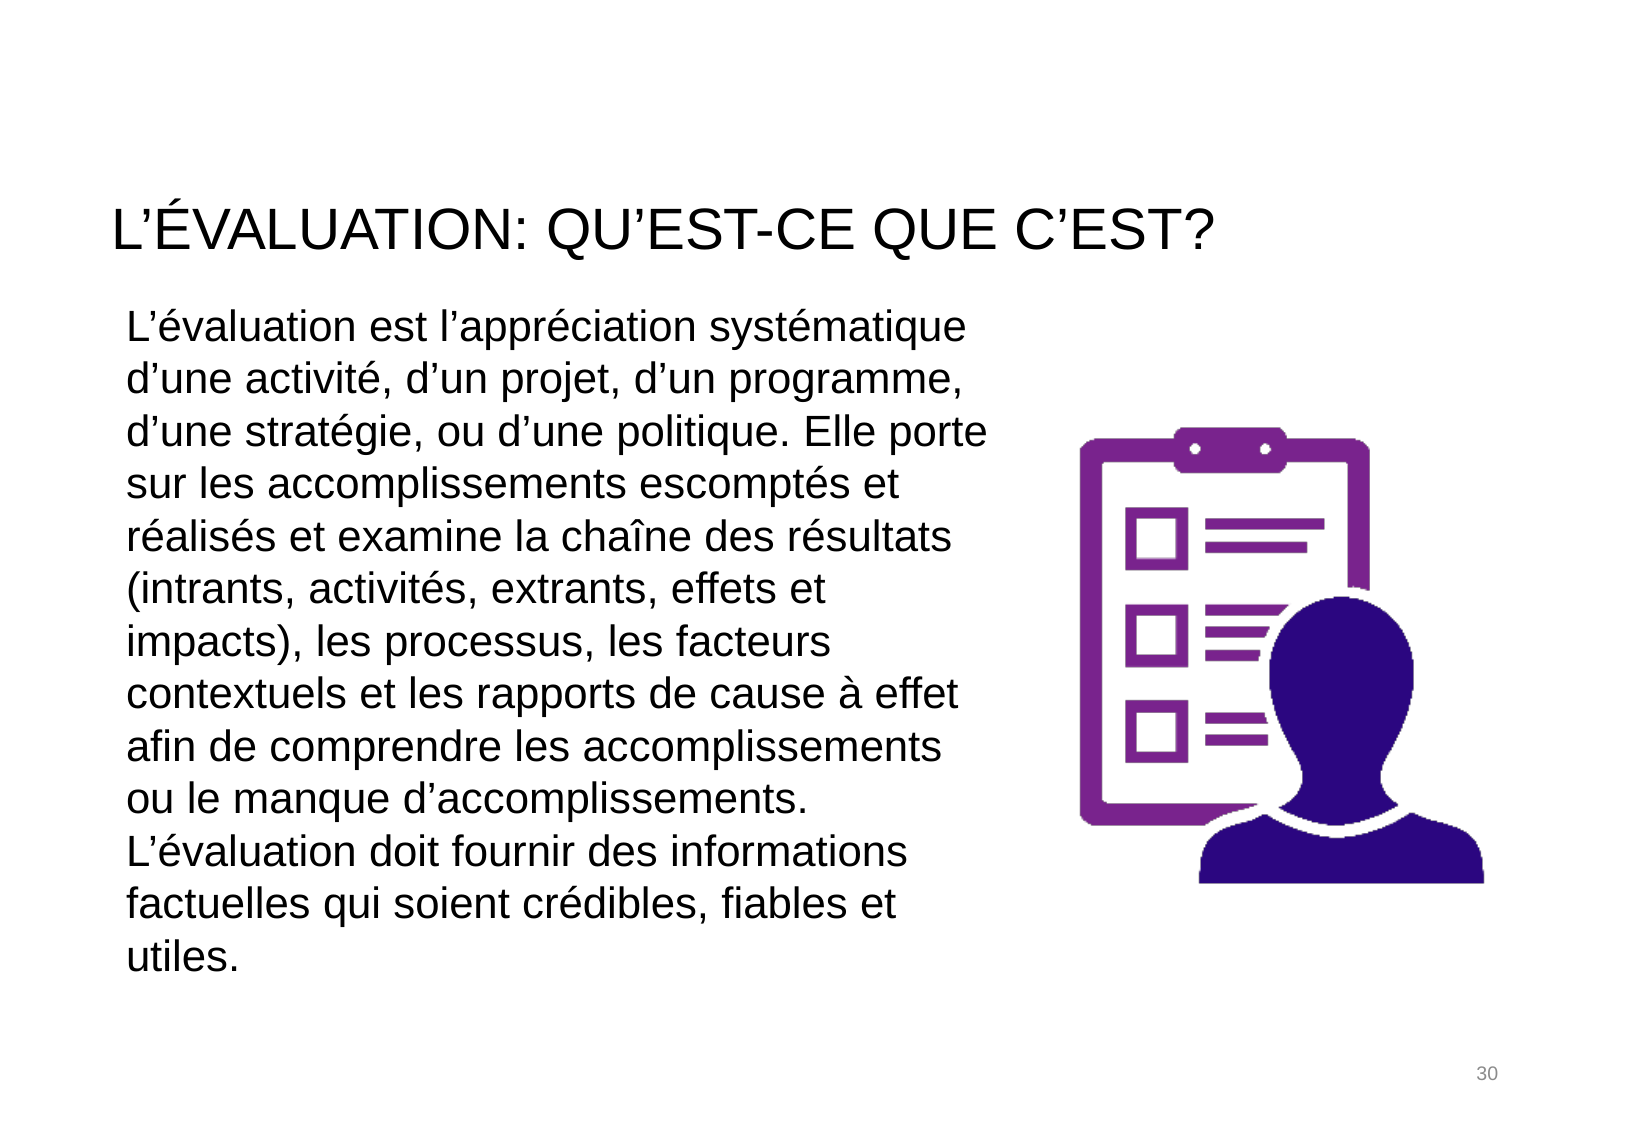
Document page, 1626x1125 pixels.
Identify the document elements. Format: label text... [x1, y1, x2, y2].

list L’évaluation est l’appréciation systématique d’une activité, d’un projet, d’un programme, d’une stratégie, ou d’une politique. Elle porte sur les accomplissements escomptés et réalisés et examine la chaîne des résultats (intrants, activités, extrants, effets et impacts), les processus, les facteurs contextuels et les rapports de cause à effet afin de comprendre les accomplissements ou le manque d’accomplissements. L’évaluation doit fournir des informations factuelles qui soient crédibles, fiables et utiles. [111, 297, 991, 1014]
slide_number 30 [1147, 1042, 1514, 1103]
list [1024, 384, 1514, 926]
title L’évaluation: qu’est-ce que c’est? [111, 59, 1514, 270]
